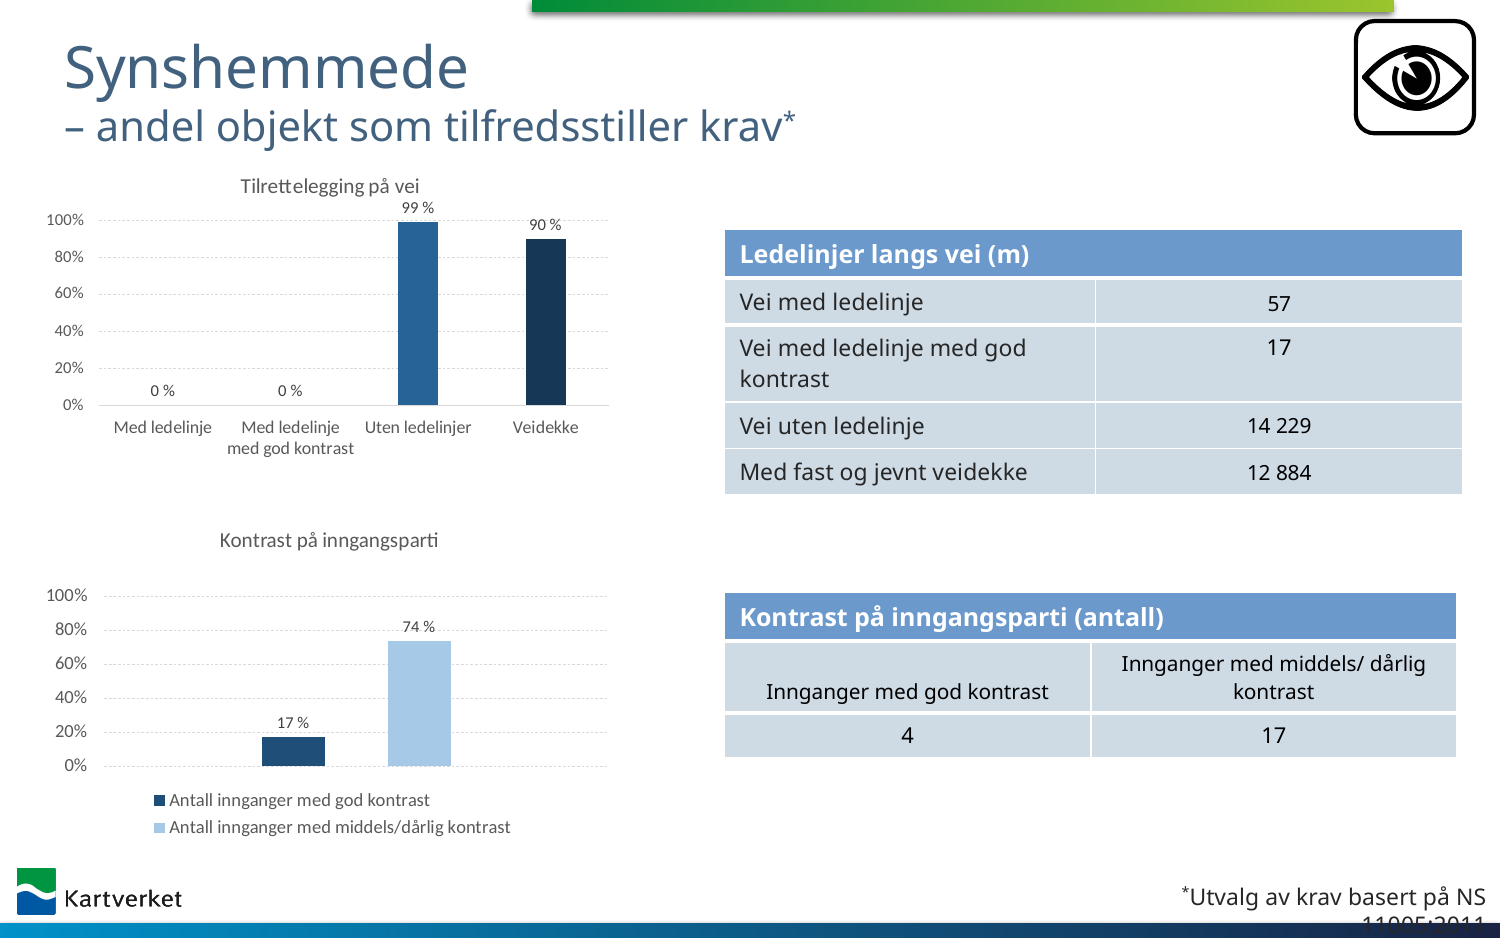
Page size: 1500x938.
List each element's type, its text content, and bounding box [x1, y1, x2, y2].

table_cell Vei med ledelinje [725, 280, 1095, 323]
text_box *Utvalg av krav basert på NS 11005:2011 [1068, 873, 1500, 938]
table_cell 4 [725, 715, 1090, 757]
table_cell 12 884 [1096, 449, 1462, 494]
table_cell 57 [1096, 280, 1462, 323]
picture [41, 166, 619, 492]
table_cell Innganger med god kontrast [725, 643, 1090, 711]
table_cell 17 [1096, 327, 1462, 401]
table_cell Innganger med middels/ dårlig kontrast [1092, 643, 1456, 711]
table_cell 17 [1092, 715, 1456, 757]
table_cell Vei med ledelinje med god kontrast [725, 327, 1095, 401]
table_header Kontrast på inngangsparti (antall) [725, 593, 1456, 639]
table_cell Vei uten ledelinje [725, 403, 1095, 448]
table_header Ledelinjer langs vei (m) [725, 230, 1462, 276]
text_box Synshemmede – andel objekt som tilfredsstiller krav* [49, 24, 1431, 158]
table_cell 14 229 [1096, 403, 1462, 448]
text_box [1355, 20, 1475, 134]
table_cell Med fast og jevnt veidekke [725, 449, 1095, 494]
picture [41, 520, 618, 846]
